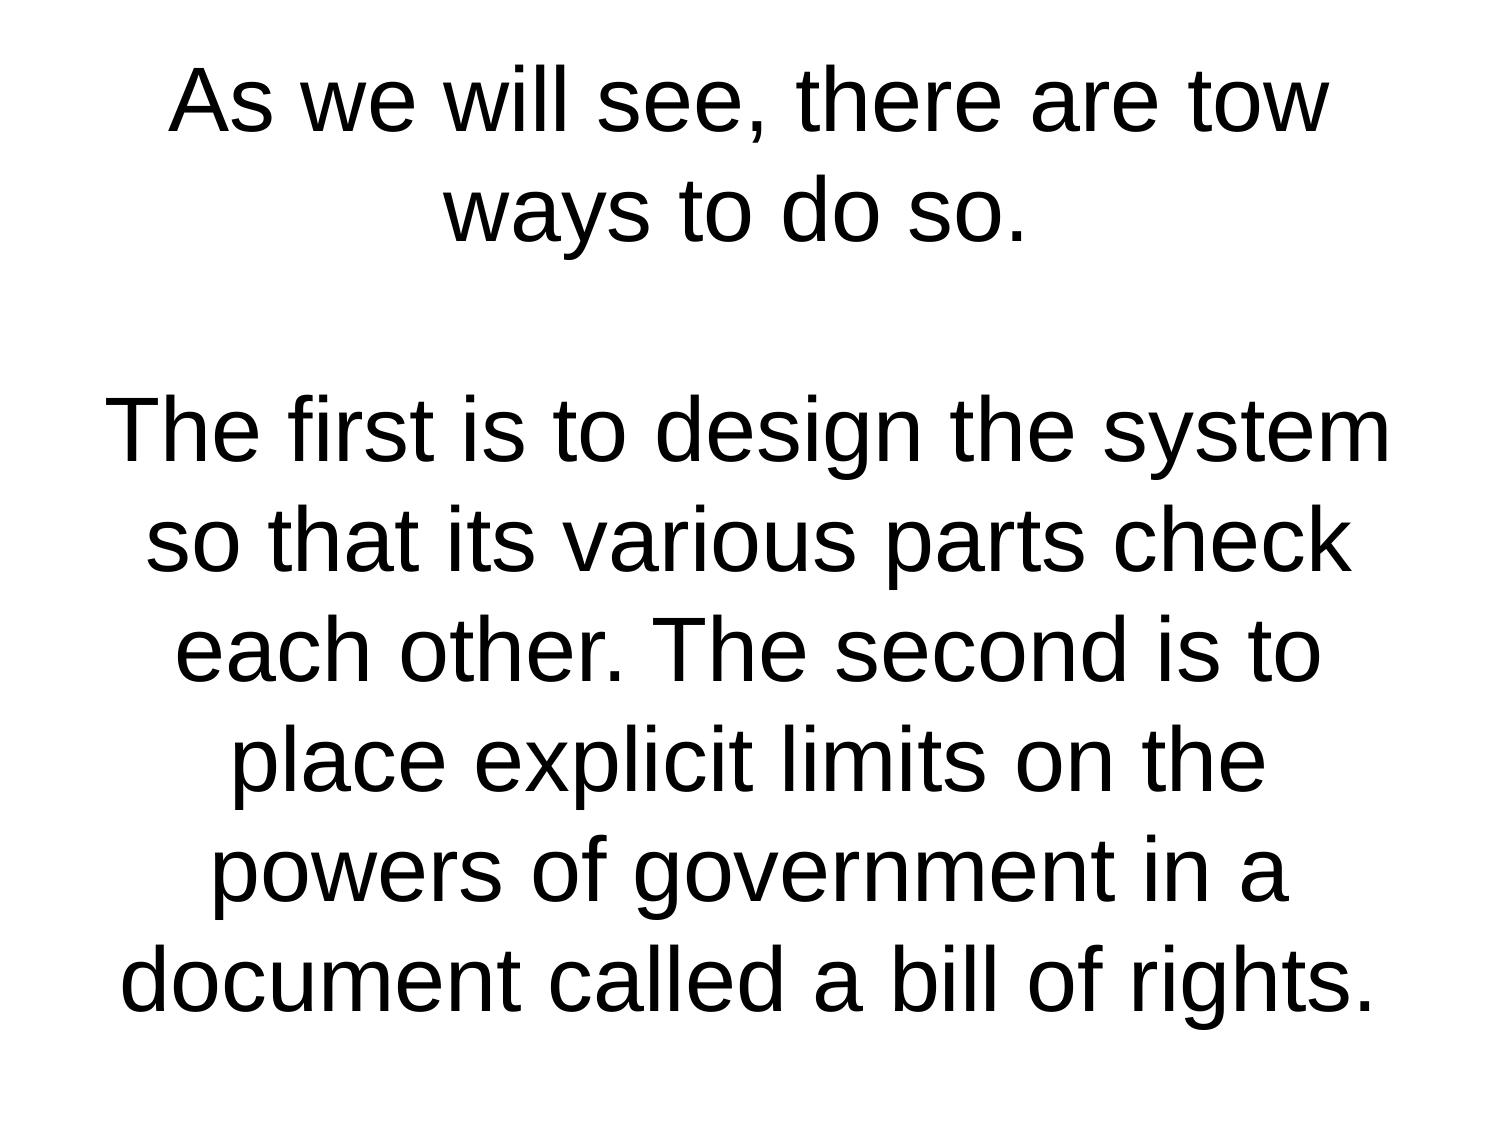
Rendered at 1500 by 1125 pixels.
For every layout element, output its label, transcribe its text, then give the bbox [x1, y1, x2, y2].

title As we will see, there are tow ways to do so. The first is to design the system so that its various parts check each other. The second is to place explicit limits on the powers of government in a document called a bill of rights. [74, 44, 1426, 1026]
